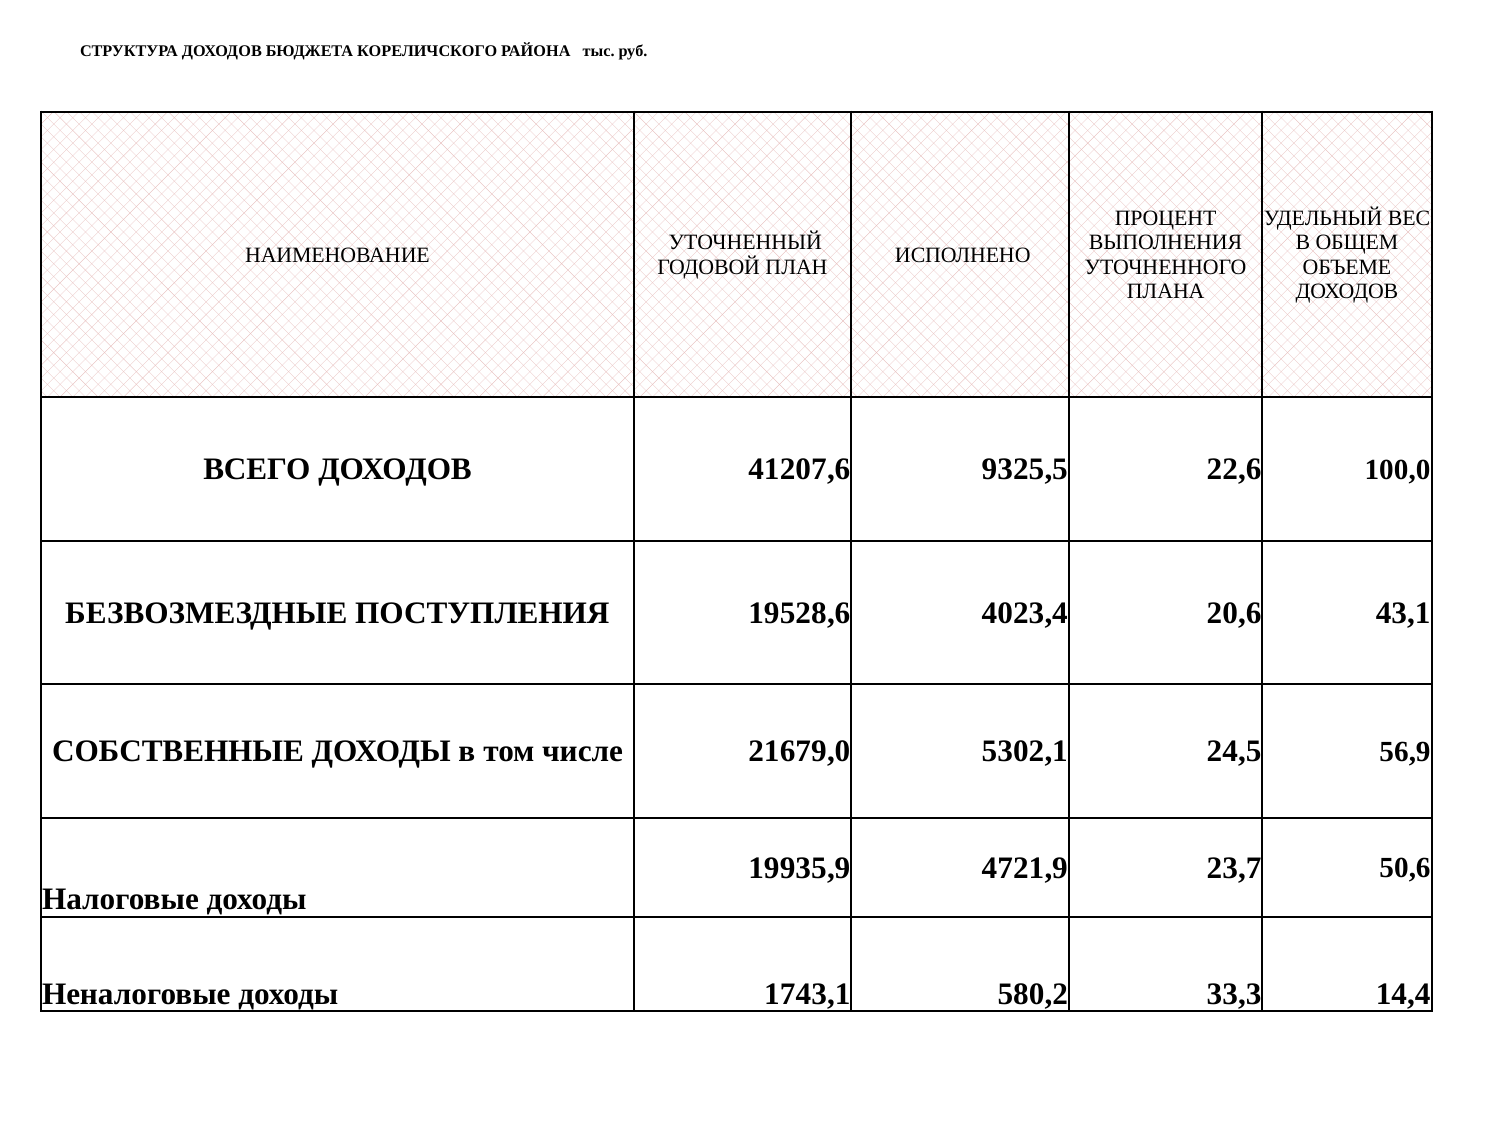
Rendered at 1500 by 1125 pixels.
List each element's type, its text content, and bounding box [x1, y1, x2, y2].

table_cell 100,0 [1263, 398, 1431, 540]
table_cell 19935,9 [635, 819, 850, 916]
table_cell Неналоговые доходы [42, 918, 633, 1010]
table_header УТОЧНЕННЫЙ ГОДОВОЙ ПЛАН [635, 113, 850, 396]
table_cell 23,7 [1070, 819, 1261, 916]
table_cell 19528,6 [635, 542, 850, 683]
table_cell 9325,5 [852, 398, 1068, 540]
table_header ПРОЦЕНТ ВЫПОЛНЕНИЯ УТОЧНЕННОГО ПЛАНА [1070, 113, 1261, 396]
table_cell 20,6 [1070, 542, 1261, 683]
table_cell Налоговые доходы [42, 819, 633, 916]
table_cell 580,2 [852, 918, 1068, 1010]
table_cell 24,5 [1070, 685, 1261, 817]
table_cell 41207,6 [635, 398, 850, 540]
table_cell 5302,1 [852, 685, 1068, 817]
table_cell 4023,4 [852, 542, 1068, 683]
table_header ИСПОЛНЕНО [852, 113, 1068, 396]
table_cell 21679,0 [635, 685, 850, 817]
table_cell БЕЗВОЗМЕЗДНЫЕ ПОСТУПЛЕНИЯ [42, 542, 633, 683]
table_cell 56,9 [1263, 685, 1431, 817]
table_header НАИМЕНОВАНИЕ [42, 113, 633, 396]
table_cell СОБСТВЕННЫЕ ДОХОДЫ в том числе [42, 685, 633, 817]
table_cell 22,6 [1070, 398, 1261, 540]
table_cell 33,3 [1070, 918, 1261, 1010]
table_header УДЕЛЬНЫЙ ВЕС В ОБЩЕМ ОБЪЕМЕ ДОХОДОВ [1263, 113, 1431, 396]
table_cell ВСЕГО ДОХОДОВ [42, 398, 633, 540]
table_cell 14,4 [1263, 918, 1431, 1010]
table_cell 43,1 [1263, 542, 1431, 683]
title СТРУКТУРА ДОХОДОВ БЮДЖЕТА КОРЕЛИЧСКОГО РАЙОНА тыс. руб. [64, 33, 1483, 68]
table_cell 1743,1 [635, 918, 850, 1010]
table_cell 50,6 [1263, 819, 1431, 916]
table_cell 4721,9 [852, 819, 1068, 916]
